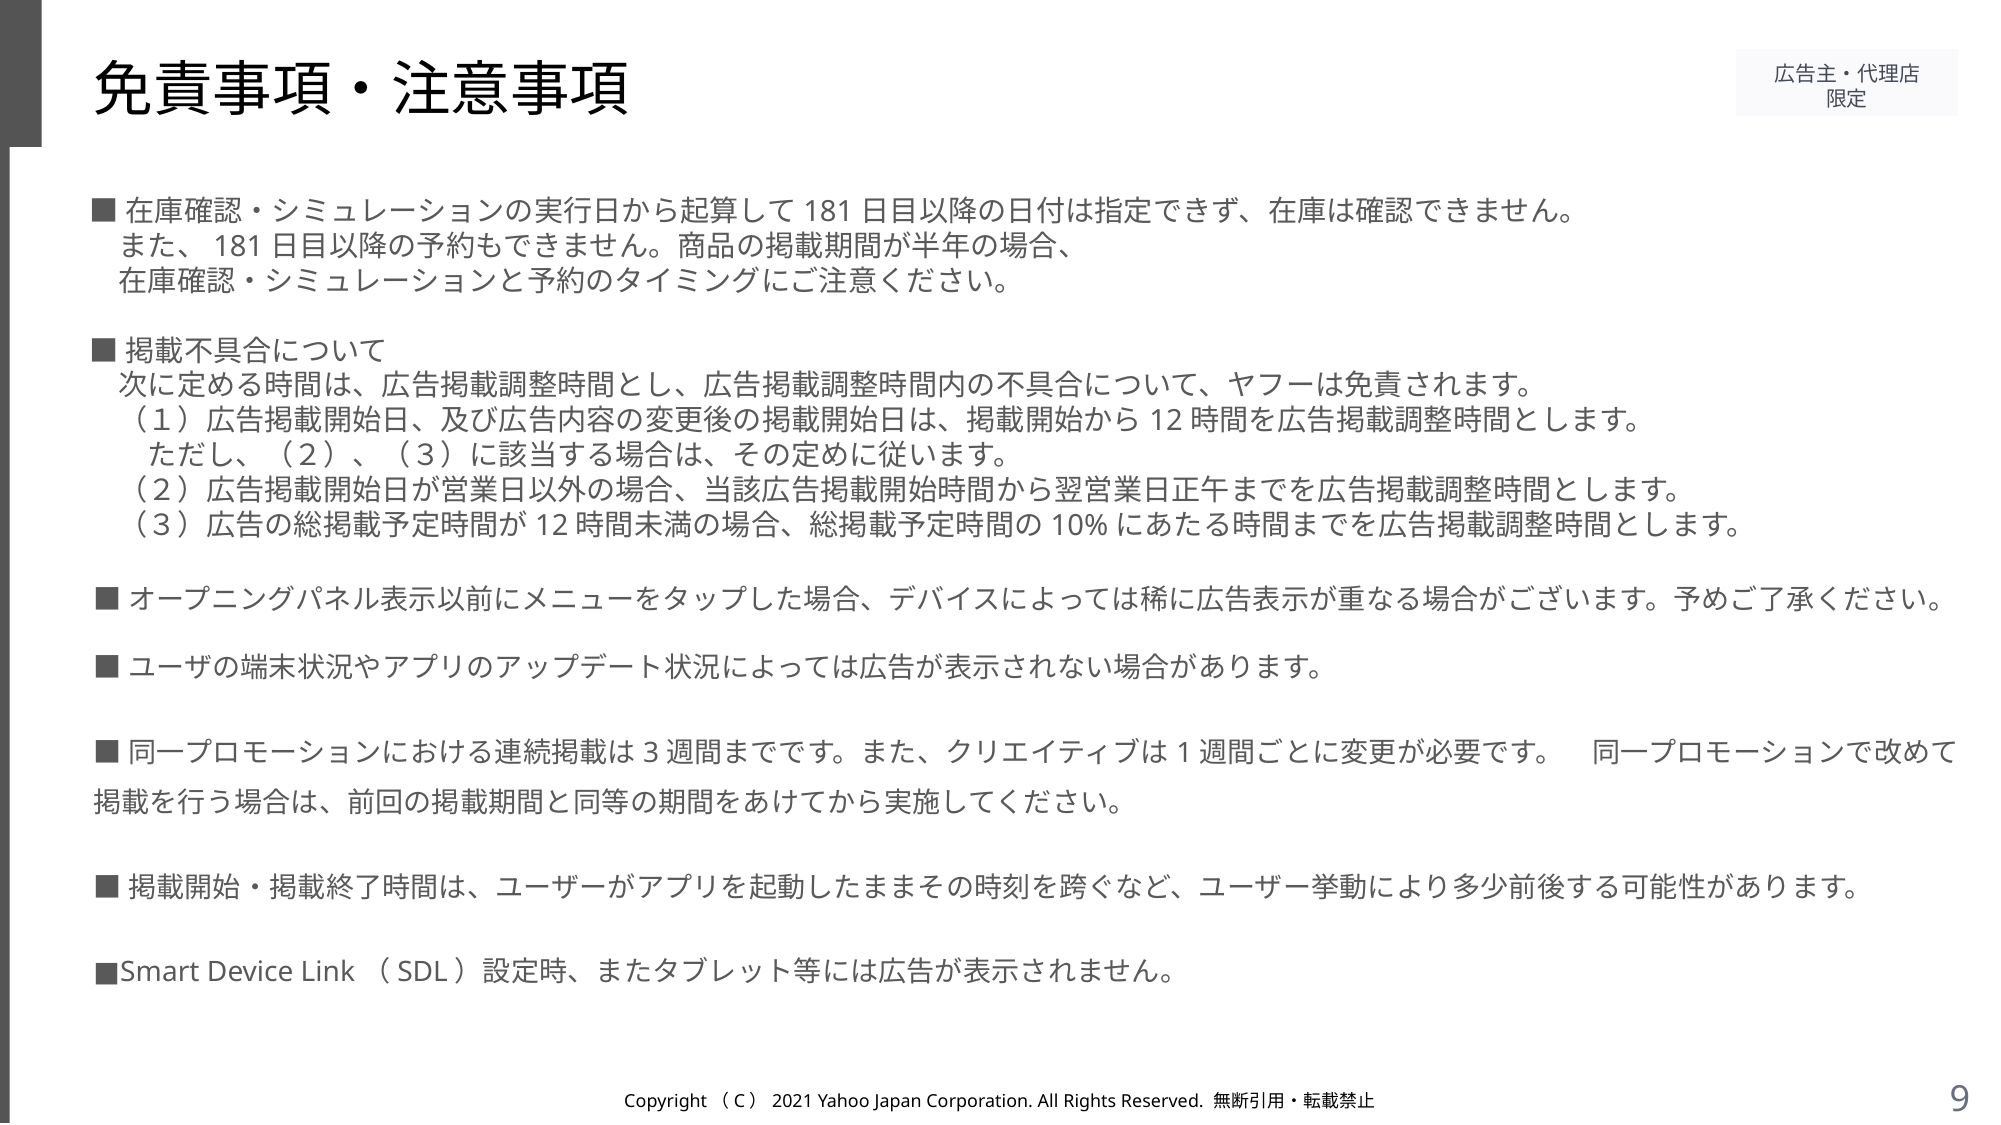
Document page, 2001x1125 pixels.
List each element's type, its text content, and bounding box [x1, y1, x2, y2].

title 免責事項・注意事項 [78, 42, 1693, 130]
footer Copyright（C）2021 Yahoo Japan Corporation. All Rights Reserved. 無断引用・転載禁止 [563, 1070, 1437, 1125]
text_box ■オープニングパネル表示以前にメニューをタップした場合、デバイスによっては稀に広告表示が重なる場合がございます。予めご了承ください。 ■ユーザの端末状況やアプリのアップデート状況によっては広告が表示されない場合があります。 ■同一プロモーションにおける連続掲載は3週間までです。また、クリエイティブは1週間ごとに変更が必要です。 同一プロモーションで改めて掲載を行う場合は、前回の掲載期間と同等の期間をあけてから実施してください。 ■掲載開始・掲載終了時間は、ユーザーがアプリを起動したままその時刻を跨ぐなど、ユーザー挙動により多少前後する可能性があります。 ■Smart Device Link（SDL）設定時、またタブレット等には広告が表示されません。 [78, 574, 1985, 995]
text_box ■在庫確認・シミュレーションの実行日から起算して181日目以降の日付は指定できず、在庫は確認できません。 また、181日目以降の予約もできません。商品の掲載期間が半年の場合、 在庫確認・シミュレーションと予約のタイミングにご注意ください。 ■掲載不具合について 次に定める時間は、広告掲載調整時間とし、広告掲載調整時間内の不具合について、ヤフーは免責されます。 （１）広告掲載開始日、及び広告内容の変更後の掲載開始日は、掲載開始から12時間を広告掲載調整時間とします。 ただし、（２）、（３）に該当する場合は、その定めに従います。 （２）広告掲載開始日が営業日以外の場合、当該広告掲載開始時間から翌営業日正午までを広告掲載調整時間とします。 （３）広告の総掲載予定時間が12時間未満の場合、総掲載予定時間の10%にあたる時間までを広告掲載調整時間とします。 [74, 184, 1973, 549]
